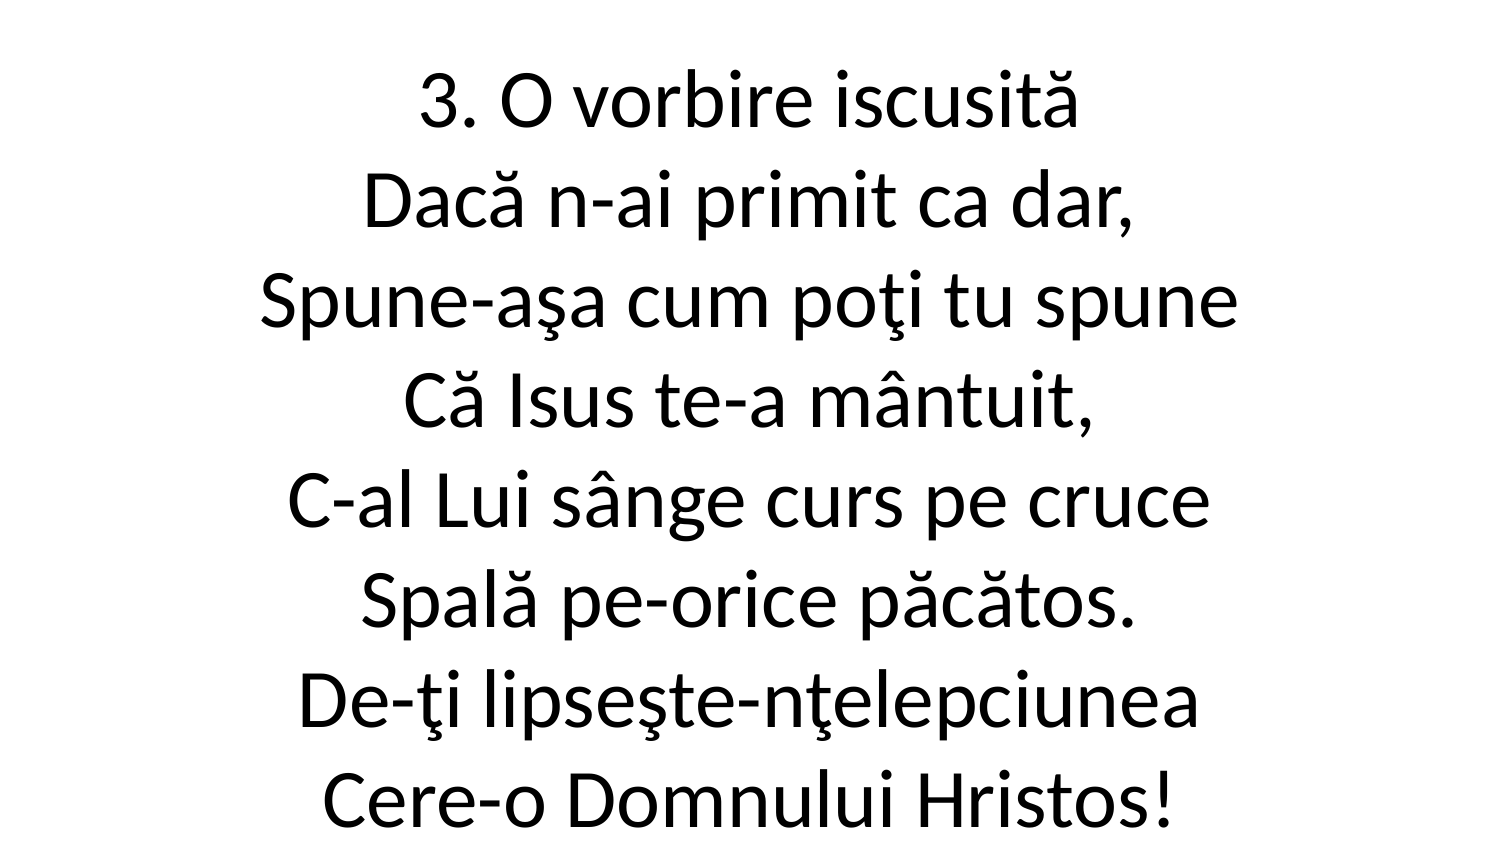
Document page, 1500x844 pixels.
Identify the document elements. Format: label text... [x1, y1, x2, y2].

text_box 3. O vorbire iscusită Dacă n-ai primit ca dar, Spune-aşa cum poţi tu spune Că Isus te-a mântuit, C-al Lui sânge curs pe cruce Spală pe-orice păcătos. De-ţi lipseşte-nţelepciunea Cere-o Domnului Hristos! [244, 0, 1256, 844]
